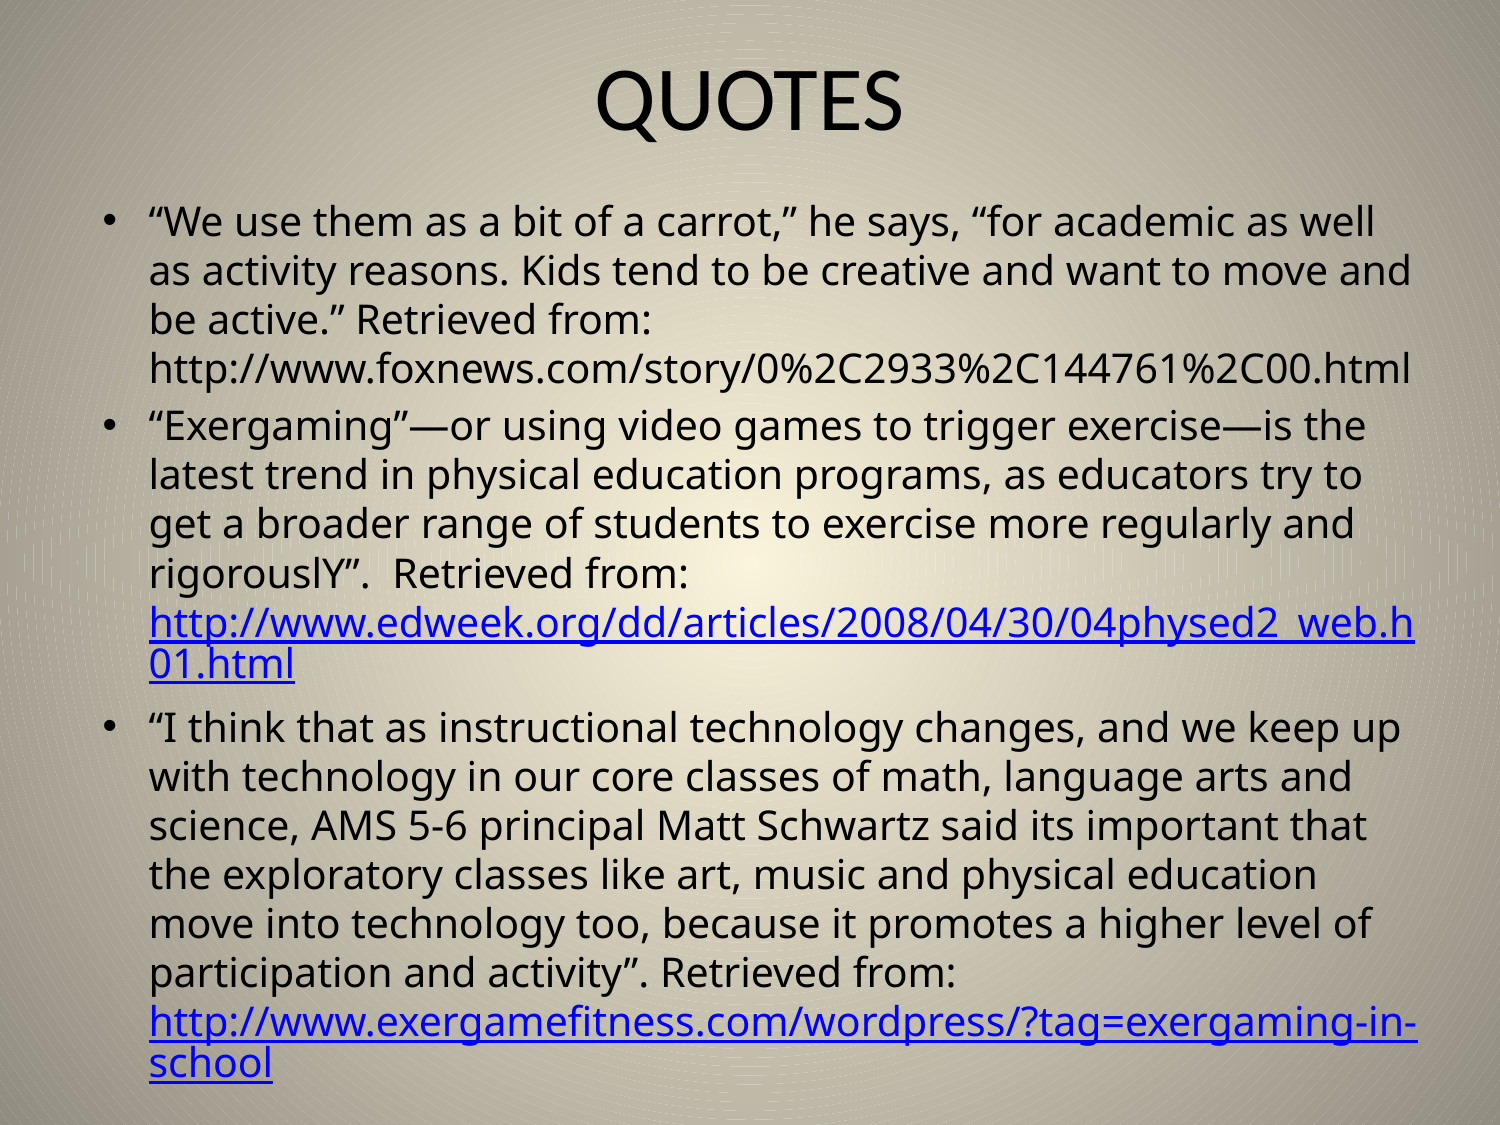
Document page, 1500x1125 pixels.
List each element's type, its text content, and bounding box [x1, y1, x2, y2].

list “We use them as a bit of a carrot,” he says, “for academic as well as activity reasons. Kids tend to be creative and want to move and be active.” Retrieved from: http://www.foxnews.com/story/0%2C2933%2C144761%2C00.html “Exergaming”—or using video games to trigger exercise—is the latest trend in physical education programs, as educators try to get a broader range of students to exercise more regularly and rigorouslY”. Retrieved from: http://www.edweek.org/dd/articles/2008/04/30/04physed2_web.h01.html “I think that as instructional technology changes, and we keep up with technology in our core classes of math, language arts and science, AMS 5-6 principal Matt Schwartz said its important that the exploratory classes like art, music and physical education move into technology too, because it promotes a higher level of participation and activity”. Retrieved from: http://www.exergamefitness.com/wordpress/?tag=exergaming-in-school [87, 187, 1438, 1050]
title QUOTES [75, 0, 1425, 188]
